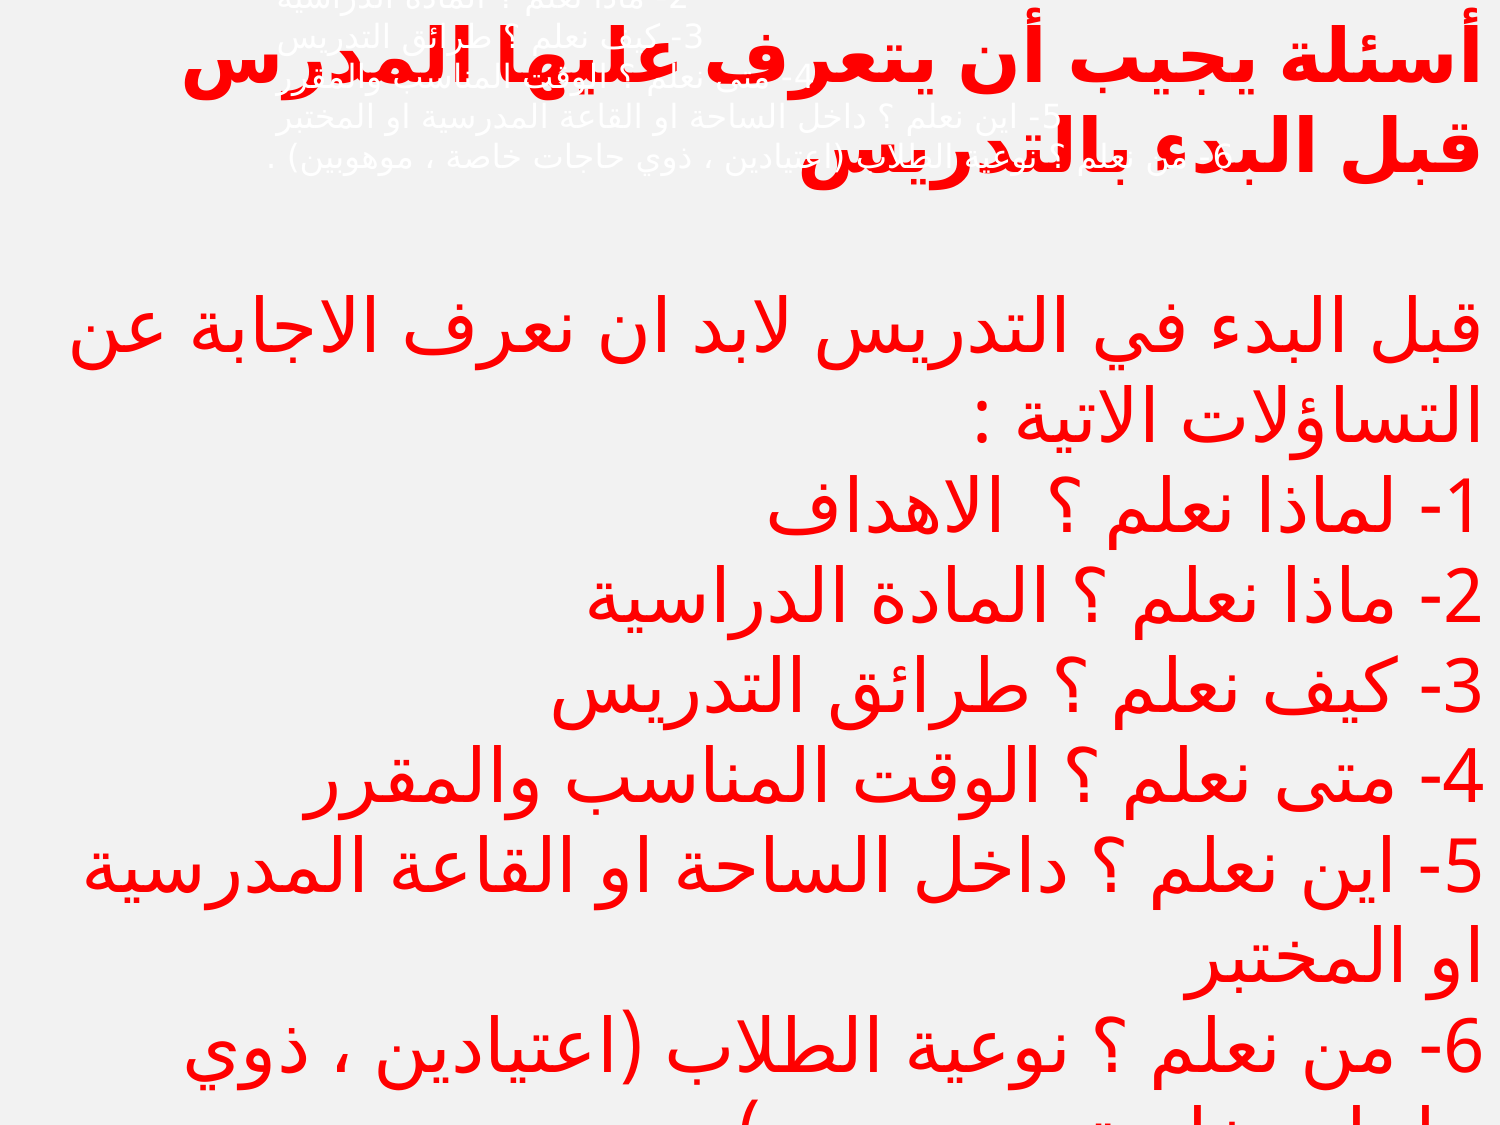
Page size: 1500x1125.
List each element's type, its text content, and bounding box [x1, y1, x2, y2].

text_box أسئلة يجيب أن يتعرف عليها المدرس قبل البدء بالتدريس قبل البدء في التدريس لابد ان نعرف الاجابة عن التساؤلات الاتية : 1- لماذا نعلم ؟ الاهداف 2- ماذا نعلم ؟ المادة الدراسية 3- كيف نعلم ؟ طرائق التدريس 4- متى نعلم ؟ الوقت المناسب والمقرر 5- اين نعلم ؟ داخل الساحة او القاعة المدرسية او المختبر 6- من نعلم ؟ نوعية الطلاب (اعتيادين ، ذوي حاجات خاصة ، موهوبين) . [23, 0, 1500, 1125]
text_box أسئلة يجيب أن يتعرف عليها المدرس قبل البدء بالتدريس قبل البدء في التدريس لابد ان نعرف الاجابة عن التساؤلات الاتية : 1- لماذا نعلم ؟ الاهداف 2- ماذا نعلم ؟ المادة الدراسية 3- كيف نعلم ؟ طرائق التدريس 4- متى نعلم ؟ الوقت المناسب والمقرر 5- اين نعلم ؟ داخل الساحة او القاعة المدرسية او المختبر 6- من نعلم ؟ نوعية الطلاب (اعتيادين ، ذوي حاجات خاصة ، موهوبين) . [250, 0, 1249, 228]
